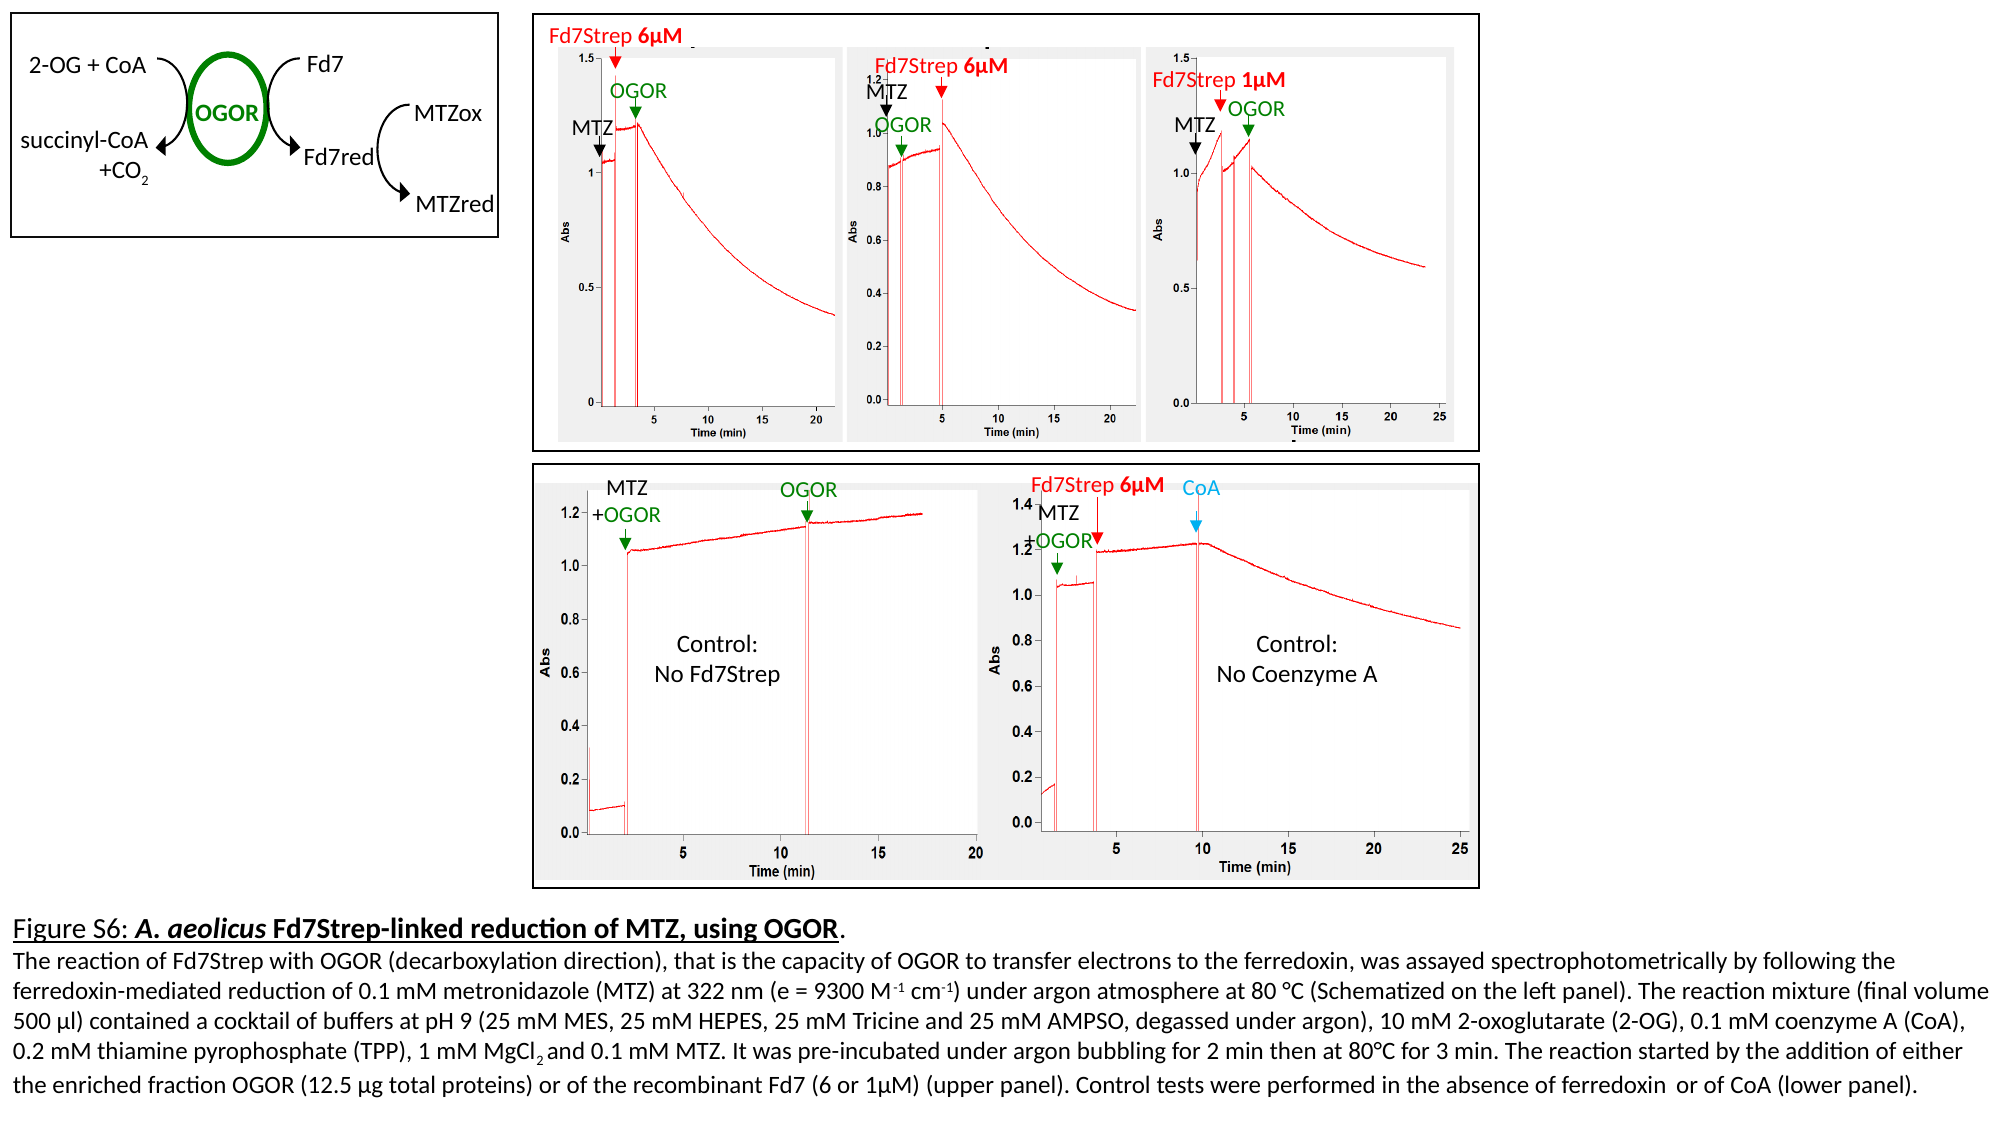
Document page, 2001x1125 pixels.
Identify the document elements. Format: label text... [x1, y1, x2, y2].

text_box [0, 12, 515, 237]
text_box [533, 462, 1480, 888]
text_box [533, 13, 1480, 451]
text_box Figure S6: A. aeolicus Fd7Strep-linked reduction of MTZ, using OGOR. The reaction of Fd7Strep with OGOR (decarboxylation direction), that is the capacity of OGOR to transfer electrons to the ferredoxin, was assayed spectrophotometrically by following the ferredoxin-mediated reduction of 0.1 mM metronidazole (MTZ) at 322 nm (e = 9300 M-1 cm-1) under argon atmosphere at 80 °C (Schematized on the left panel). The reaction mixture (final volume 500 µl) contained a cocktail of buffers at pH 9 (25 mM MES, 25 mM HEPES, 25 mM Tricine and 25 mM AMPSO, degassed under argon), 10 mM 2-oxoglutarate (2-OG), 0.1 mM coenzyme A (CoA), 0.2 mM thiamine pyrophosphate (TPP), 1 mM MgCl2 and 0.1 mM MTZ. It was pre-incubated under argon bubbling for 2 min then at 80°C for 3 min. The reaction started by the addition of either the enriched fraction OGOR (12.5 µg total proteins) or of the recombinant Fd7 (6 or 1µM) (upper panel). Control tests were performed in the absence of ferredoxin or of CoA (lower panel). [0, 902, 2000, 1106]
